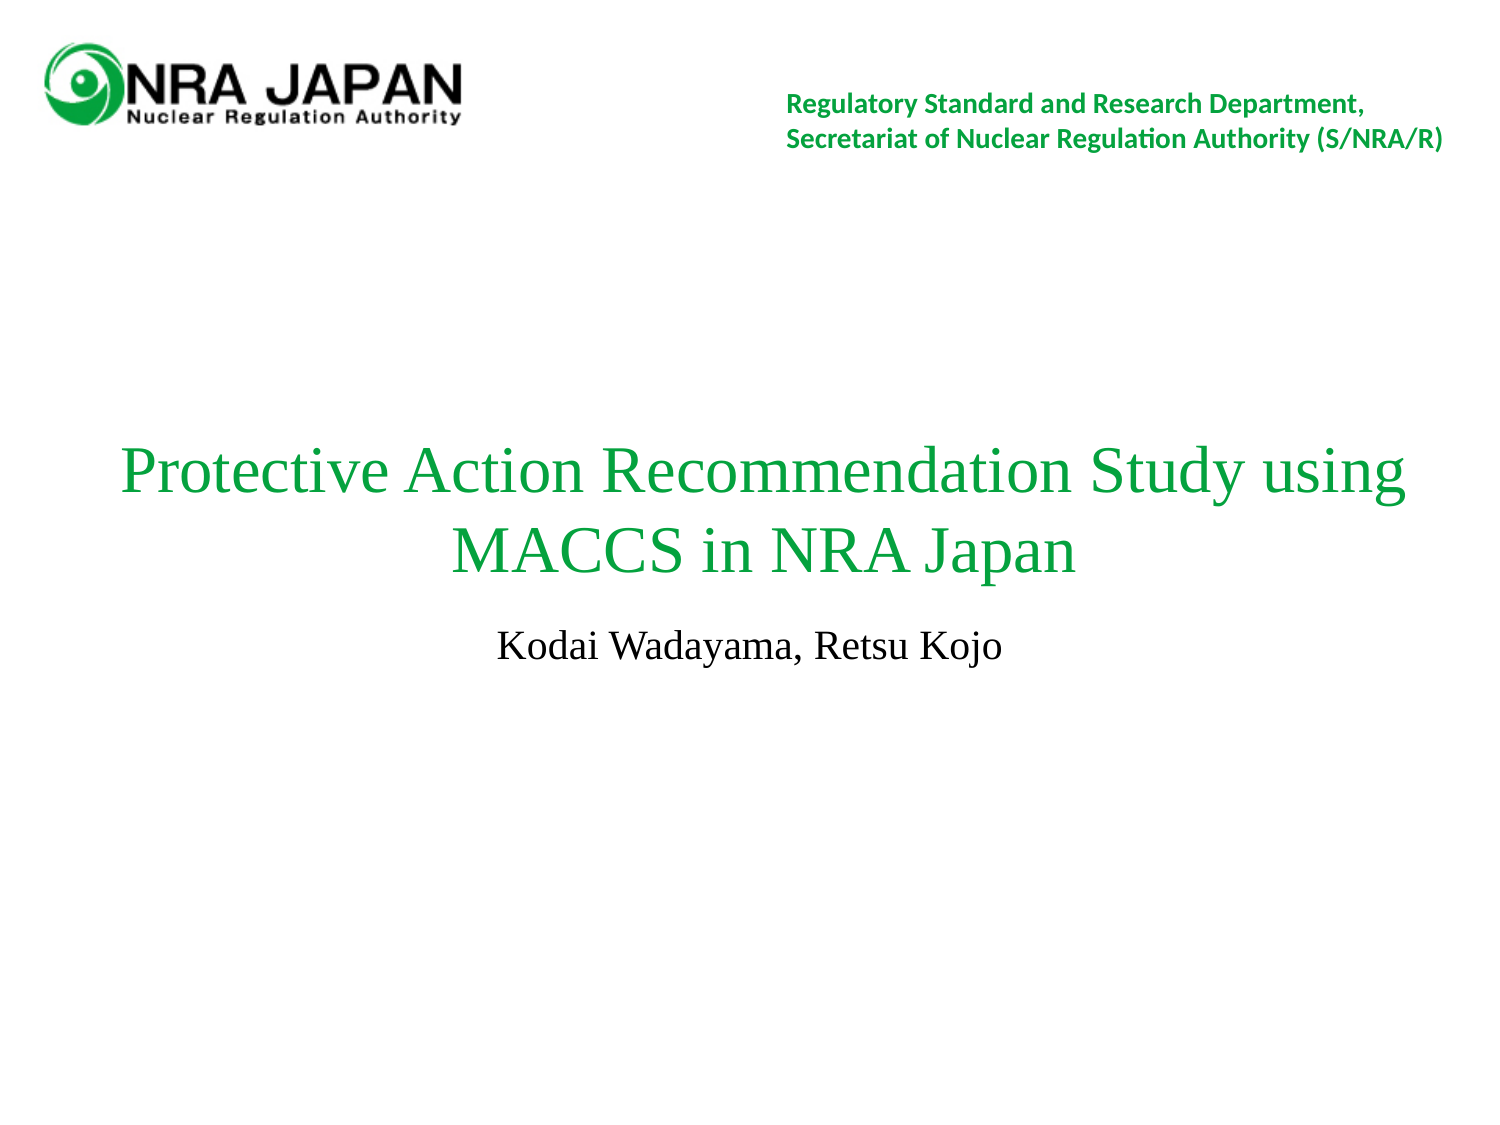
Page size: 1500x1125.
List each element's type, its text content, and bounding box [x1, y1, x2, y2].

text_box Regulatory Standard and Research Department, Secretariat of Nuclear Regulation Authority (S/NRA/R) [771, 76, 1459, 162]
picture [37, 35, 470, 132]
text_box Protective Action Recommendation Study using MACCS in NRA Japan [67, 418, 1462, 593]
text_box Kodai Wadayama, Retsu Kojo [226, 610, 1274, 676]
